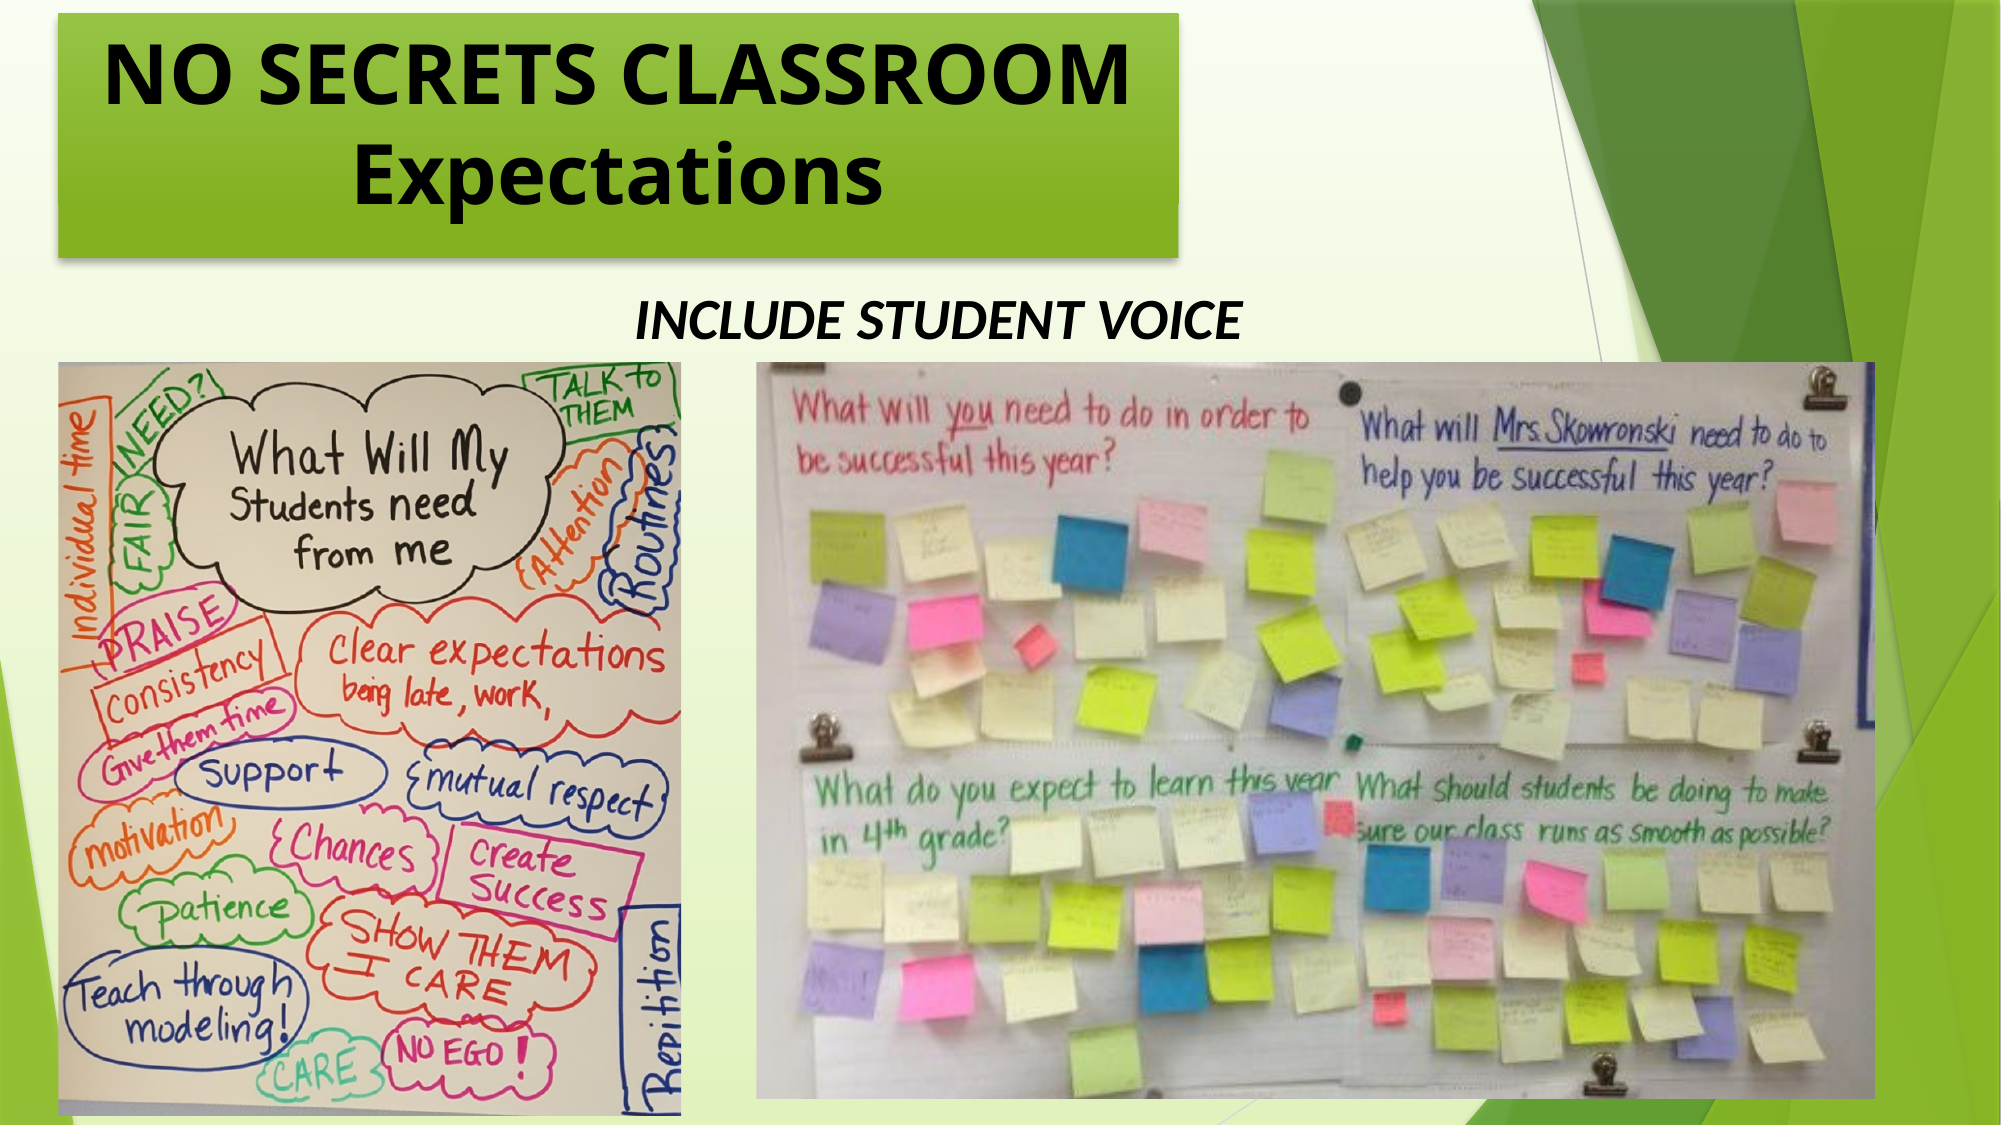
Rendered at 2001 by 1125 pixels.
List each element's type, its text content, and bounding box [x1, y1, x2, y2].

text_box INCLUDE STUDENT VOICE [456, 238, 1435, 428]
picture [0, 362, 747, 1116]
picture [755, 361, 1876, 1100]
title NO SECRETS CLASSROOM Expectations [58, 13, 1179, 258]
